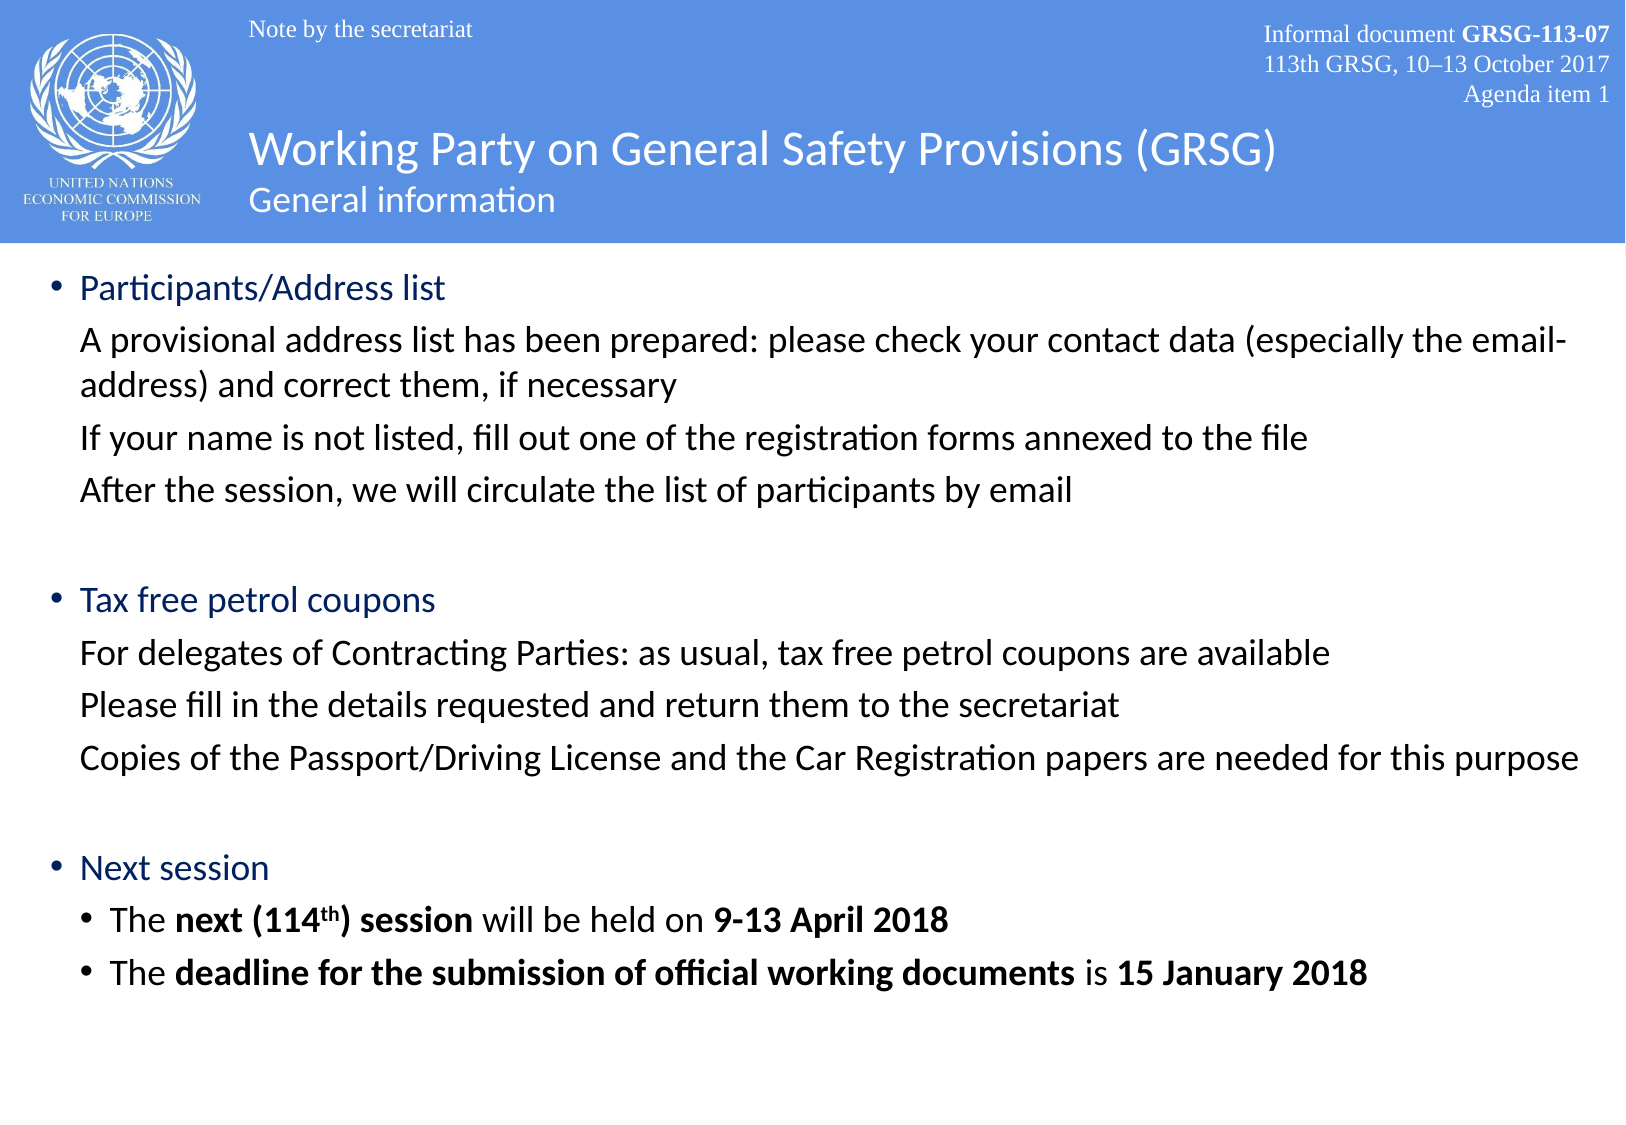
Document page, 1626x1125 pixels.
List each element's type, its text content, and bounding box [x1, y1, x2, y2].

list Participants/Address list A provisional address list has been prepared: please check your contact data (especially the email-address) and correct them, if necessary If your name is not listed, fill out one of the registration forms annexed to the file After the session, we will circulate the list of participants by email Tax free petrol coupons For delegates of Contracting Parties: as usual, tax free petrol coupons are available Please fill in the details requested and return them to the secretariat Copies of the Passport/Driving License and the Car Registration papers are needed for this purpose Next session The next (114th) session will be held on 9-13 April 2018 The deadline for the submission of official working documents is 15 January 2018 [21, 255, 1604, 1106]
text_box Informal document GRSG-113-07 113th GRSG, 10–13 October 2017 Agenda item 1 [1073, 10, 1625, 115]
picture [0, 0, 1626, 1125]
title Working Party on General Safety Provisions (GRSG) General information [233, 68, 1593, 255]
text_box Note by the secretariat [233, 4, 697, 50]
